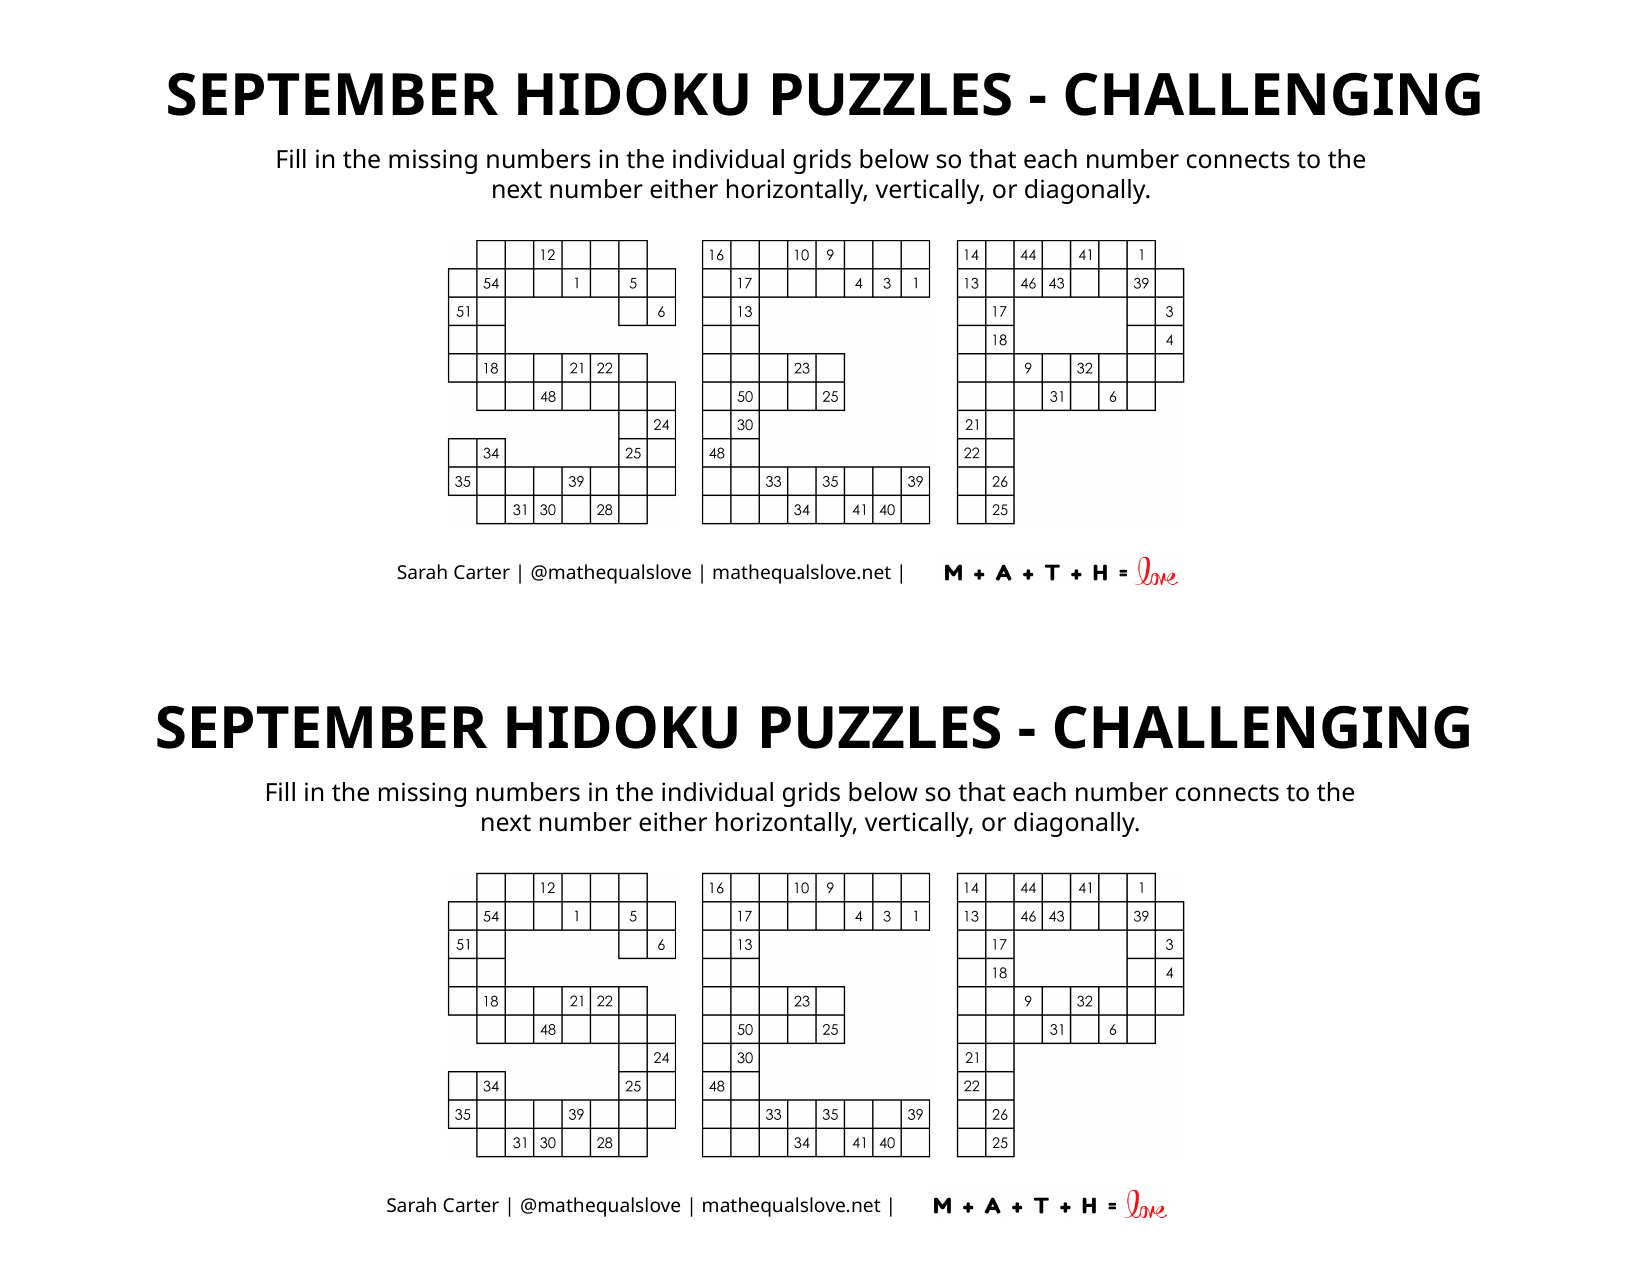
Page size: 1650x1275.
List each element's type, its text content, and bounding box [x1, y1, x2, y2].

picture [447, 872, 677, 1159]
picture [935, 554, 1184, 589]
picture [701, 239, 931, 526]
text_box Sarah Carter | @mathequalslove | mathequalslove.net | [382, 553, 1217, 592]
picture [955, 872, 1186, 1159]
picture [447, 239, 677, 526]
picture [701, 872, 931, 1159]
text_box Fill in the missing numbers in the individual grids below so that each number connects to the next number either horizontally, vertically, or diagonally. [0, 135, 1650, 211]
picture [924, 1187, 1173, 1222]
text_box Fill in the missing numbers in the individual grids below so that each number connects to the next number either horizontally, vertically, or diagonally. [0, 768, 1640, 844]
picture [955, 239, 1186, 526]
text_box Sarah Carter | @mathequalslove | mathequalslove.net | [371, 1186, 1206, 1225]
text_box SEPTEMBER HIDOKU PUZZLES - CHALLENGING [66, 683, 1563, 768]
text_box SEPTEMBER HIDOKU PUZZLES - CHALLENGING [76, 50, 1574, 135]
